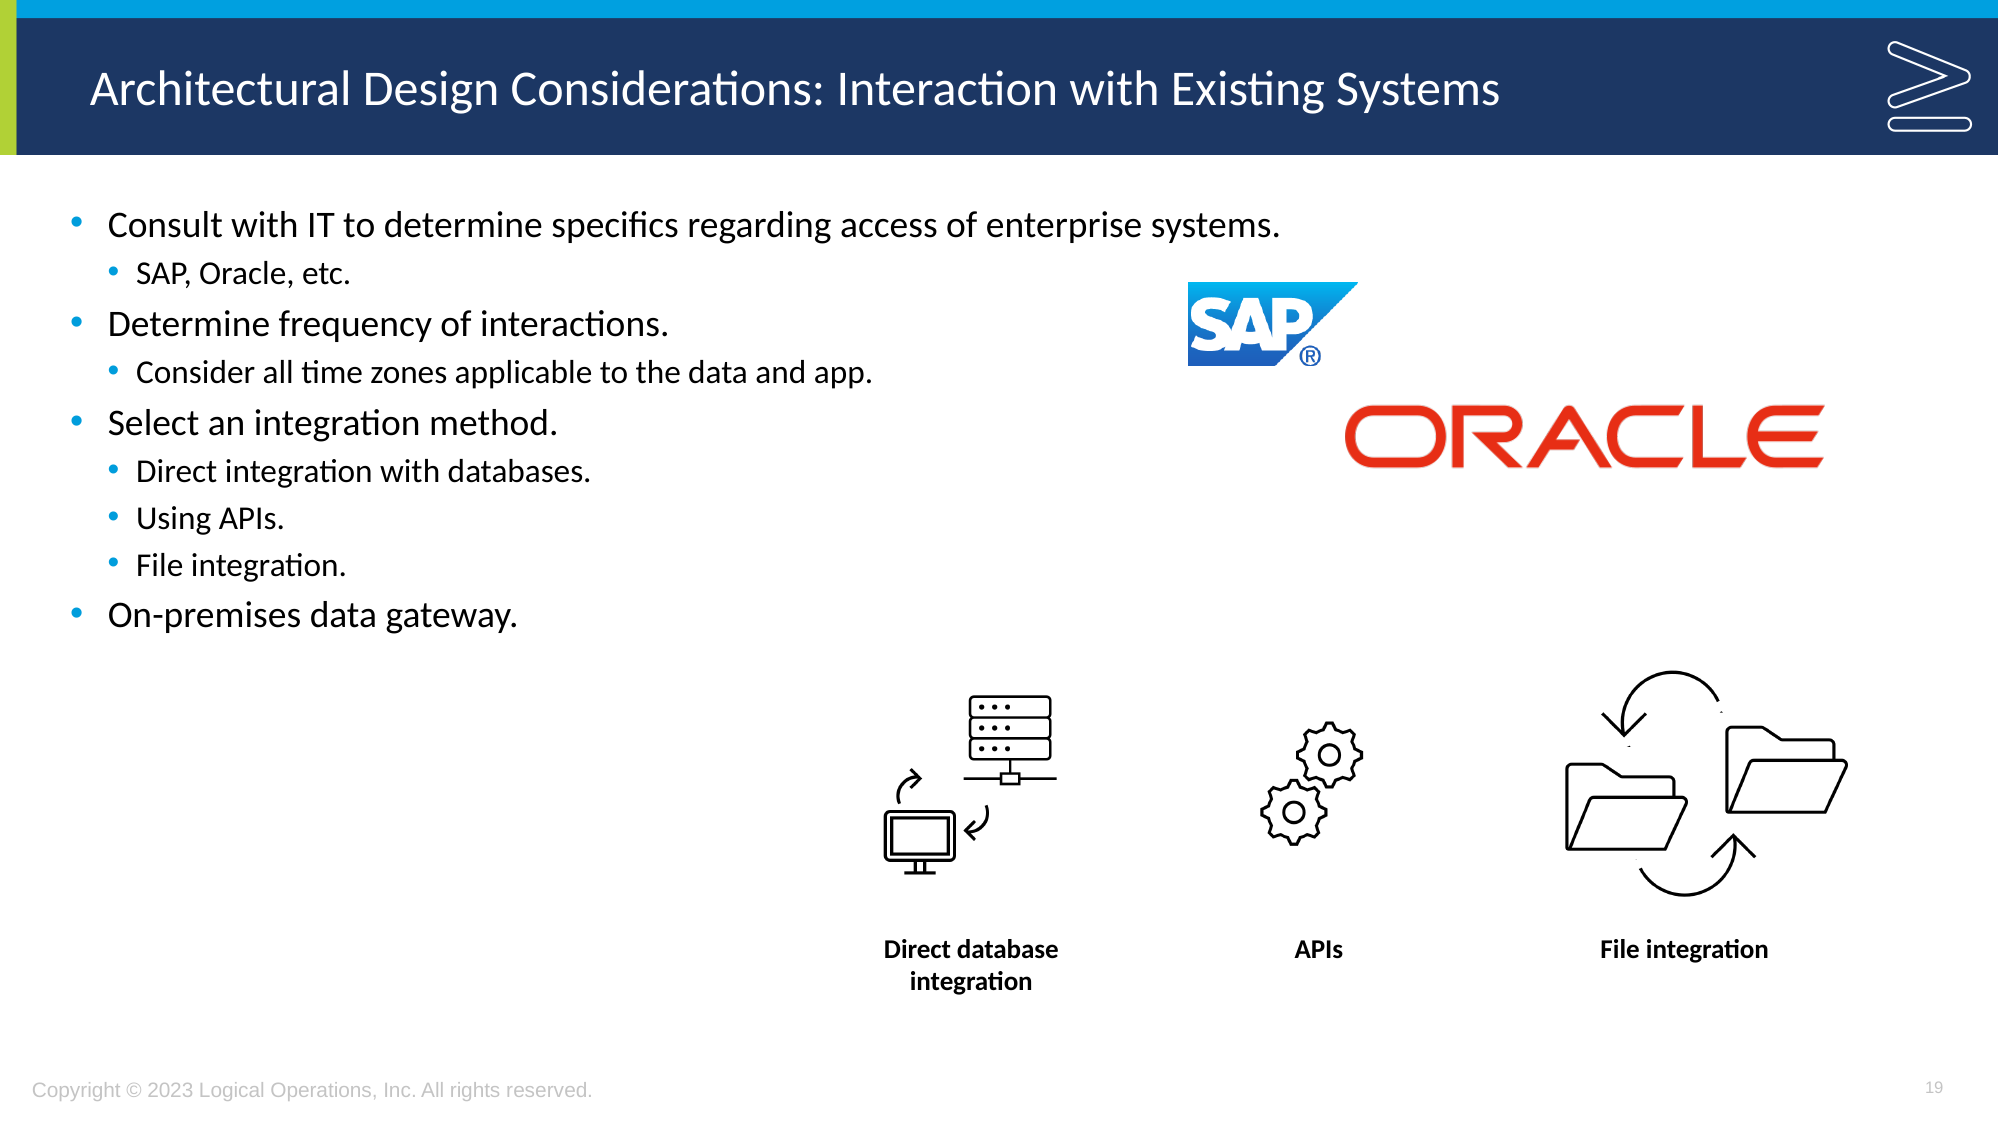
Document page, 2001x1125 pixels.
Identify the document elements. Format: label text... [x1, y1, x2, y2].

list Consult with IT to determine specifics regarding access of enterprise systems. SAP, Oracle, etc. Determine frequency of interactions. Consider all time zones applicable to the data and app. Select an integration method. Direct integration with databases. Using APIs. File integration. On-premises data gateway. [55, 192, 1968, 1037]
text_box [1188, 169, 1853, 704]
text_box File integration [1562, 927, 1807, 971]
title Architectural Design Considerations: Interaction with Existing Systems [74, 16, 1850, 155]
text_box Direct database integration [848, 923, 1094, 1004]
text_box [871, 677, 1073, 890]
picture [1850, 19, 1998, 155]
picture [0, 0, 74, 155]
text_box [1551, 647, 1862, 920]
text_box APIs [1196, 923, 1441, 971]
slide_number 19 [1491, 1057, 1959, 1118]
picture [1236, 708, 1387, 859]
